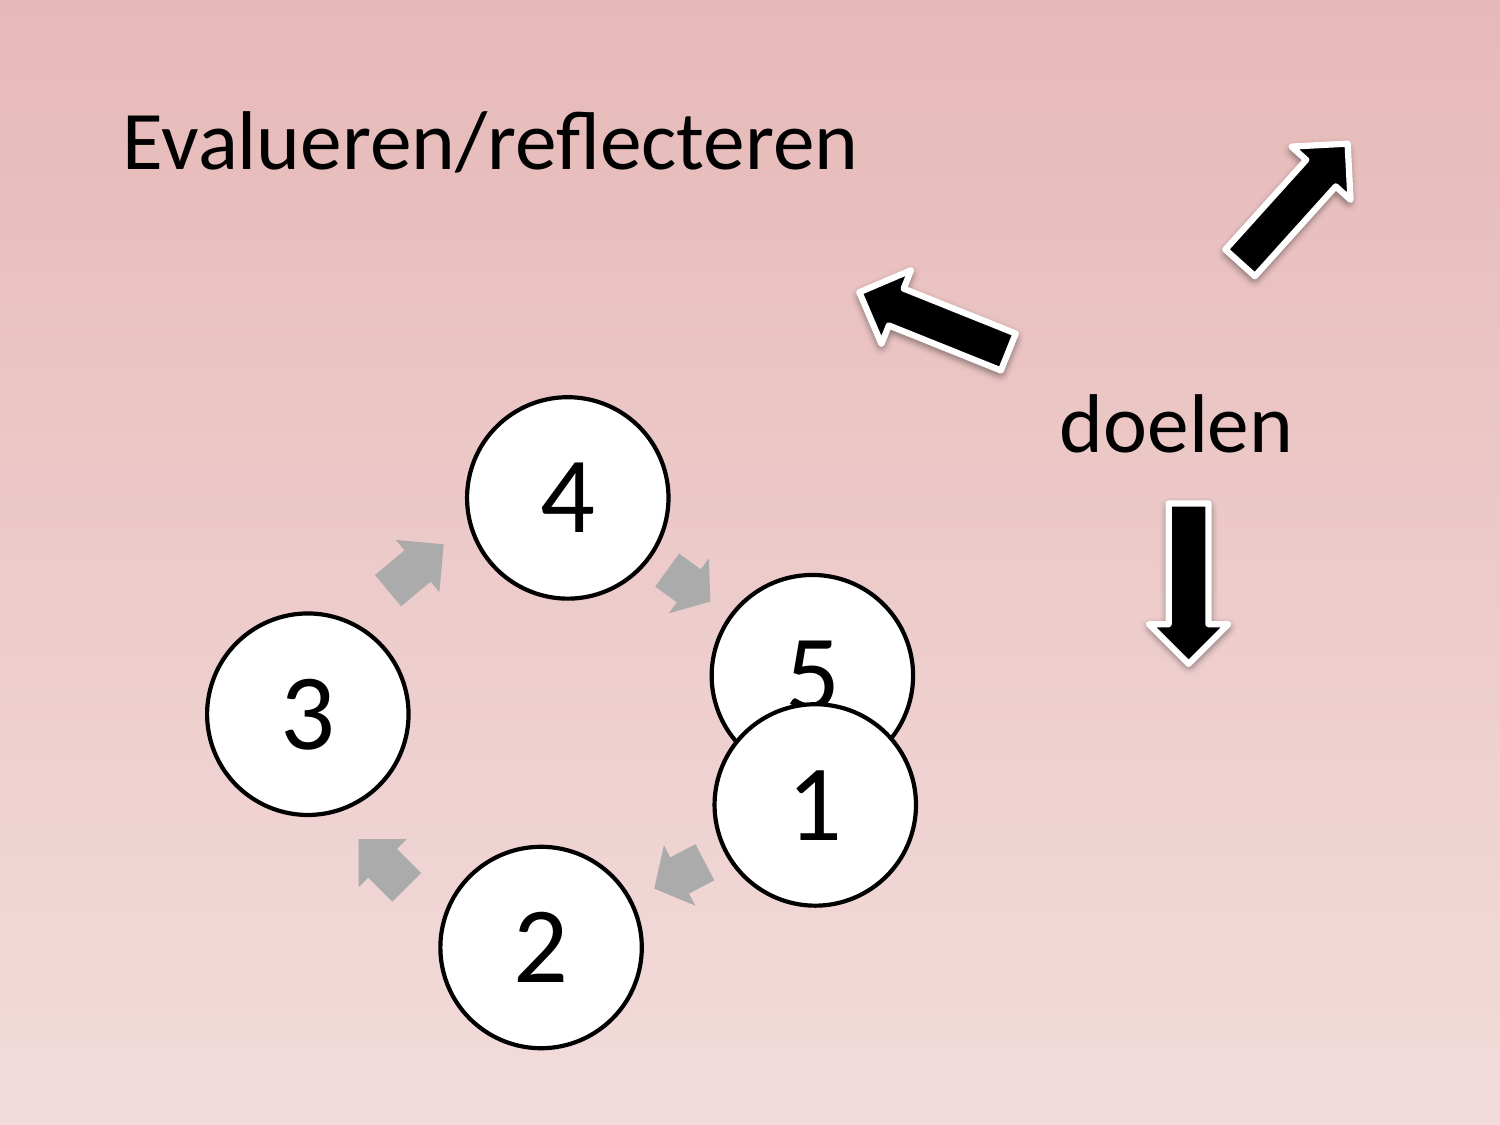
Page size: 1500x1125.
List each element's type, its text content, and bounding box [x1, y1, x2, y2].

text_box [1145, 500, 1232, 668]
text_box [1222, 140, 1354, 280]
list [76, 396, 1060, 1065]
text_box [856, 267, 1019, 374]
text_box doelen [1045, 361, 1412, 477]
title Evalueren/reflecteren [88, 42, 894, 230]
